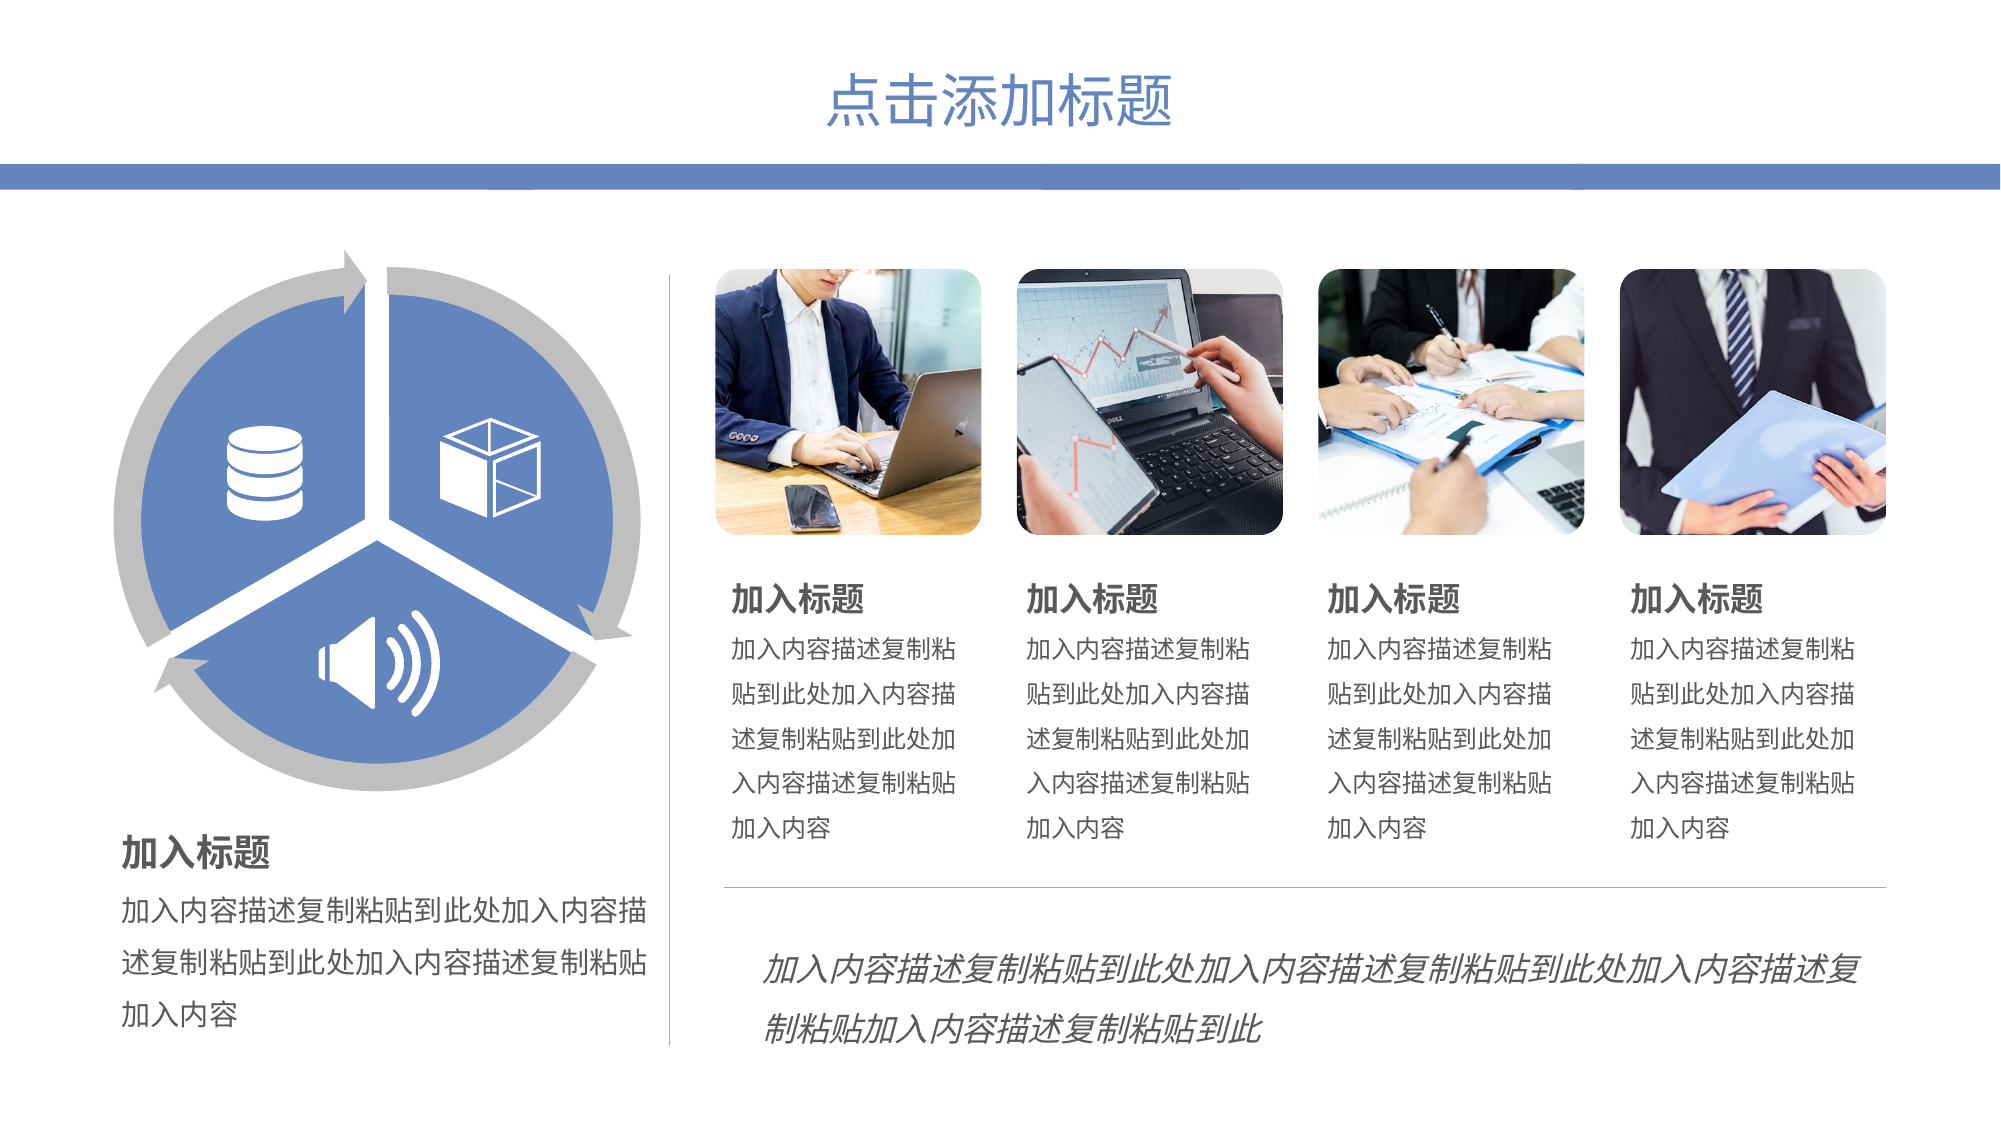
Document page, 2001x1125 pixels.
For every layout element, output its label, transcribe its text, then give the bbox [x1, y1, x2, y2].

text_box 加入内容描述复制粘贴到此处加入内容描述复制粘贴到此处加入内容描述复制粘贴加入内容描述复制粘贴到此 [754, 924, 1886, 1052]
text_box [85, 240, 669, 818]
text_box 加入标题 加入内容描述复制粘贴到此处加入内容描述复制粘贴到此处加入内容描述复制粘贴加入内容 [1018, 574, 1283, 847]
text_box 加入标题 加入内容描述复制粘贴到此处加入内容描述复制粘贴到此处加入内容描述复制粘贴加入内容 [114, 826, 665, 1036]
text_box [713, 266, 984, 538]
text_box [439, 417, 541, 518]
text_box 加入标题 加入内容描述复制粘贴到此处加入内容描述复制粘贴到此处加入内容描述复制粘贴加入内容 [1320, 574, 1583, 847]
text_box [1014, 266, 1286, 538]
text_box [1617, 266, 1889, 538]
text_box 加入标题 加入内容描述复制粘贴到此处加入内容描述复制粘贴到此处加入内容描述复制粘贴加入内容 [1623, 574, 1886, 847]
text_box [318, 609, 441, 717]
text_box [1316, 266, 1587, 538]
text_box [226, 425, 303, 521]
text_box 加入标题 加入内容描述复制粘贴到此处加入内容描述复制粘贴到此处加入内容描述复制粘贴加入内容 [724, 574, 982, 847]
